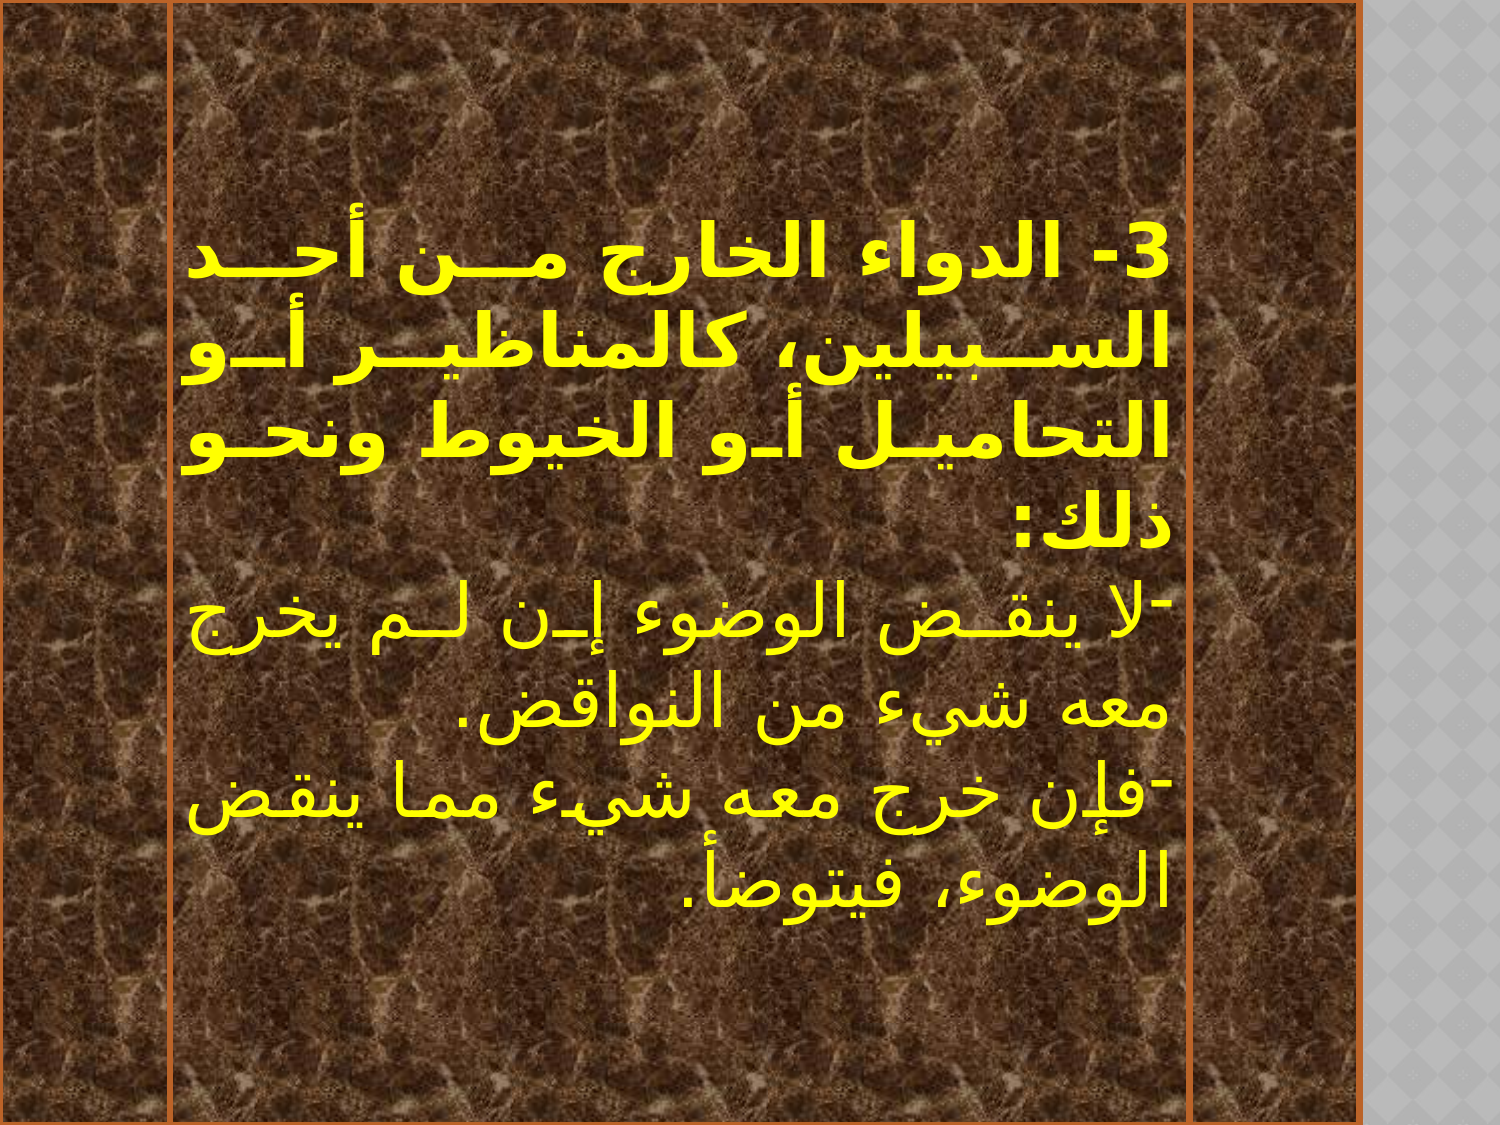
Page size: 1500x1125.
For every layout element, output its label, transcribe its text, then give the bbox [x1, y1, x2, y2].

text_box 3- الدواء الخارج من أحد السبيلين، كالمناظير أو التحاميل أو الخيوط ونحو ذلك: لا ينقض الوضوء إن لم يخرج معه شيء من النواقض. فإن خرج معه شيء مما ينقض الوضوء، فيتوضأ. [0, 0, 1363, 1125]
